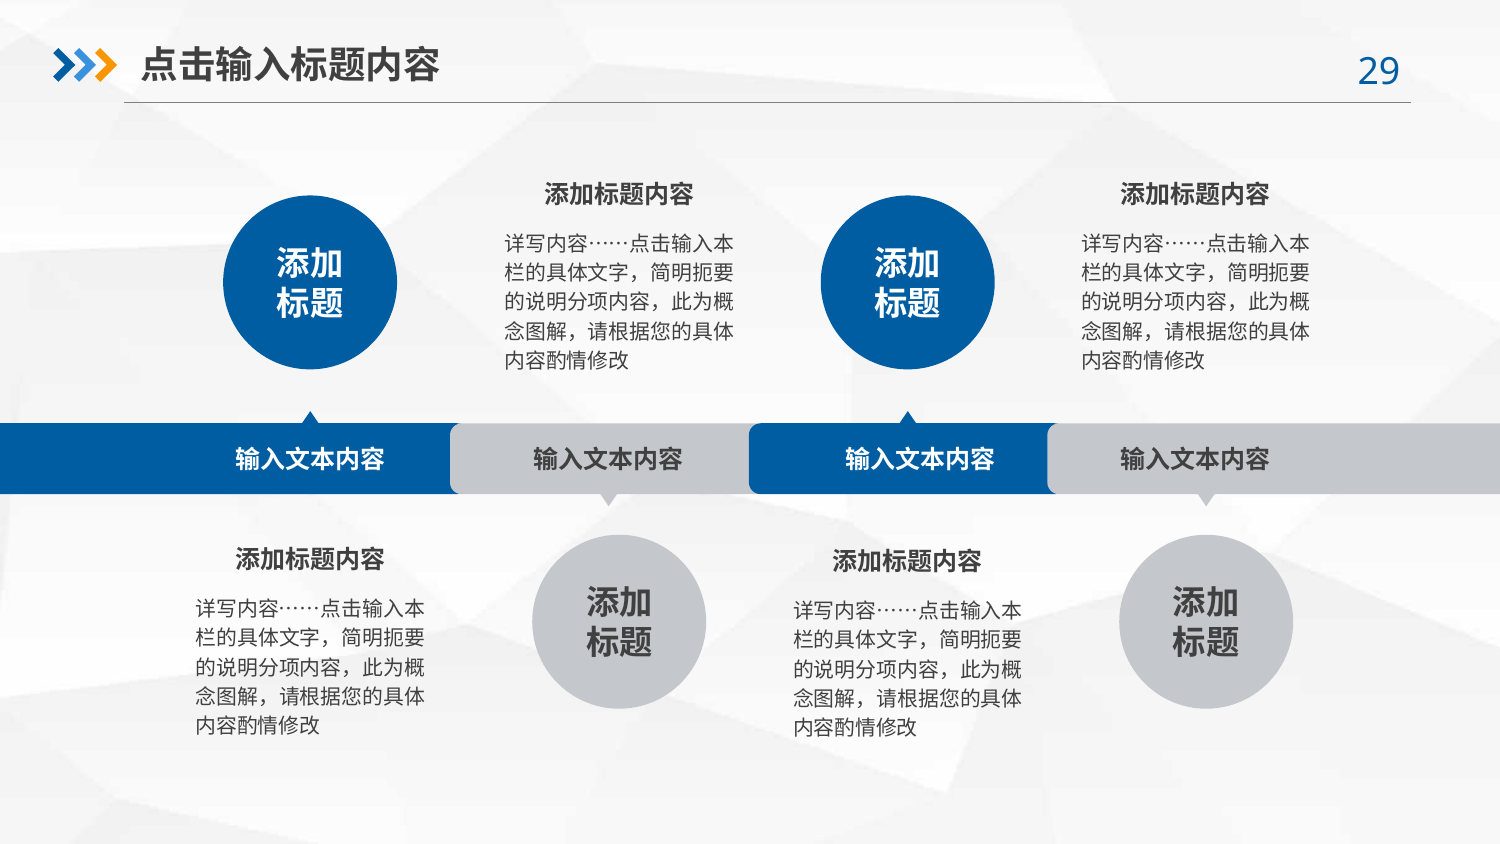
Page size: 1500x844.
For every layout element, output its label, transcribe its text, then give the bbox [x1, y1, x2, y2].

text_box 添加标题内容 [809, 545, 1006, 576]
text_box 添加标题 [573, 581, 666, 662]
text_box 详写内容……点击输入本栏的具体文字，简明扼要的说明分项内容，此为概念图解，请根据您的具体内容酌情修改 [195, 591, 425, 738]
text_box 添加标题 [861, 242, 954, 322]
text_box 添加标题 [1160, 581, 1253, 662]
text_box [0, 410, 470, 495]
text_box 添加标题内容 [1097, 178, 1294, 209]
text_box 添加标题内容 [521, 178, 718, 209]
text_box 详写内容……点击输入本栏的具体文字，简明扼要的说明分项内容，此为概念图解，请根据您的具体内容酌情修改 [793, 593, 1023, 740]
text_box 点击输入标题内容 [140, 32, 491, 95]
text_box [1119, 534, 1294, 709]
text_box [223, 195, 398, 370]
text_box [748, 410, 1067, 495]
text_box 详写内容……点击输入本栏的具体文字，简明扼要的说明分项内容，此为概念图解，请根据您的具体内容酌情修改 [1081, 226, 1311, 373]
text_box 添加标题内容 [212, 543, 409, 574]
text_box 详写内容……点击输入本栏的具体文字，简明扼要的说明分项内容，此为概念图解，请根据您的具体内容酌情修改 [504, 226, 734, 373]
text_box [820, 195, 995, 370]
text_box [532, 534, 707, 709]
picture [0, 495, 1500, 844]
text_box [449, 423, 768, 507]
picture [0, 0, 1500, 423]
text_box 添加标题 [264, 242, 357, 322]
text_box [1047, 423, 1500, 507]
